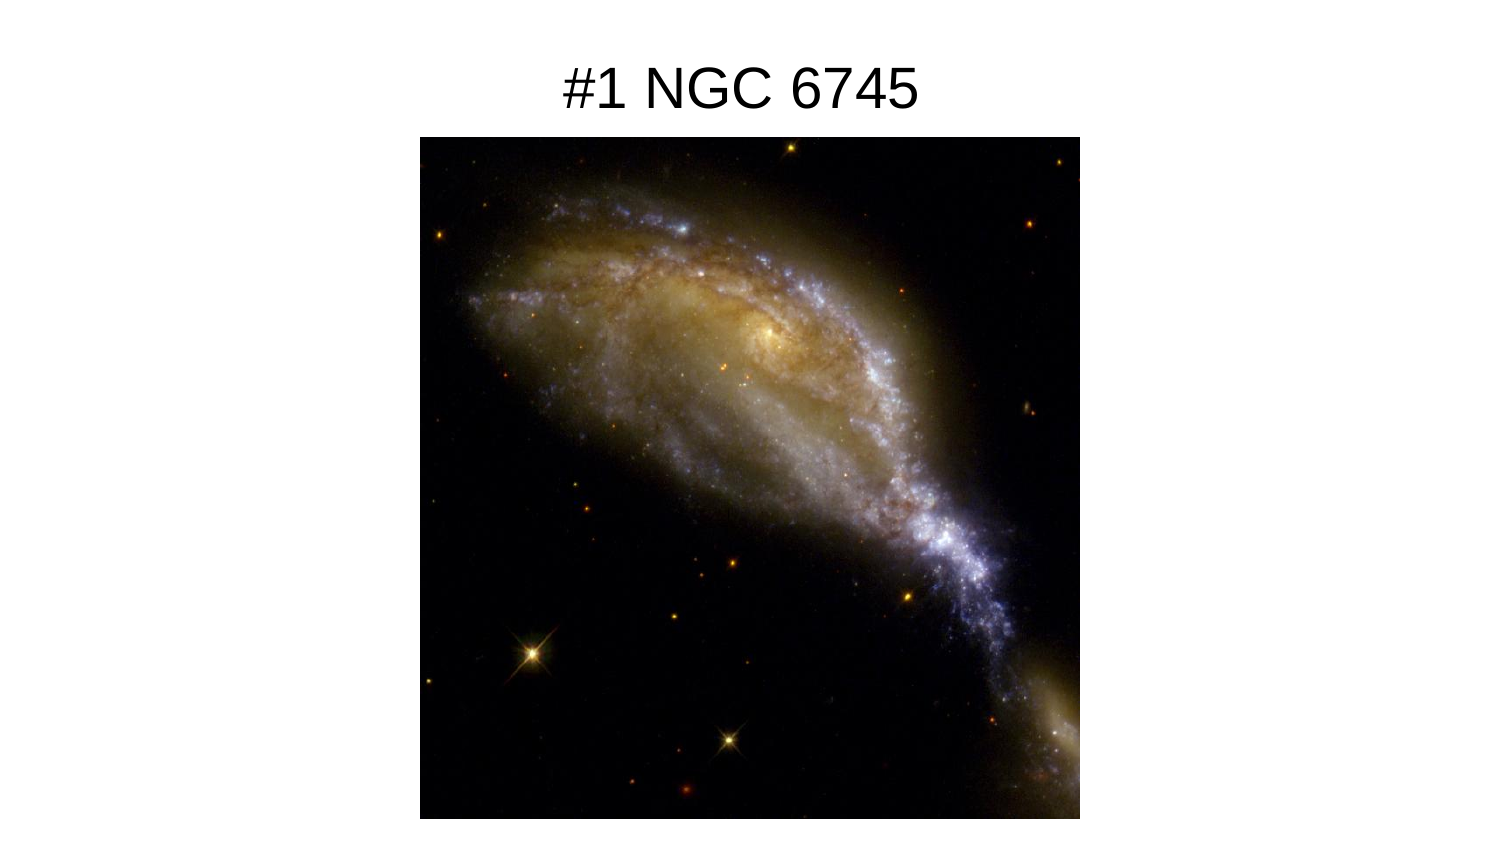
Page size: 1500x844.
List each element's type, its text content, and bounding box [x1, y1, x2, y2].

title #1 NGC 6745 [548, 34, 952, 129]
picture [419, 137, 1081, 819]
